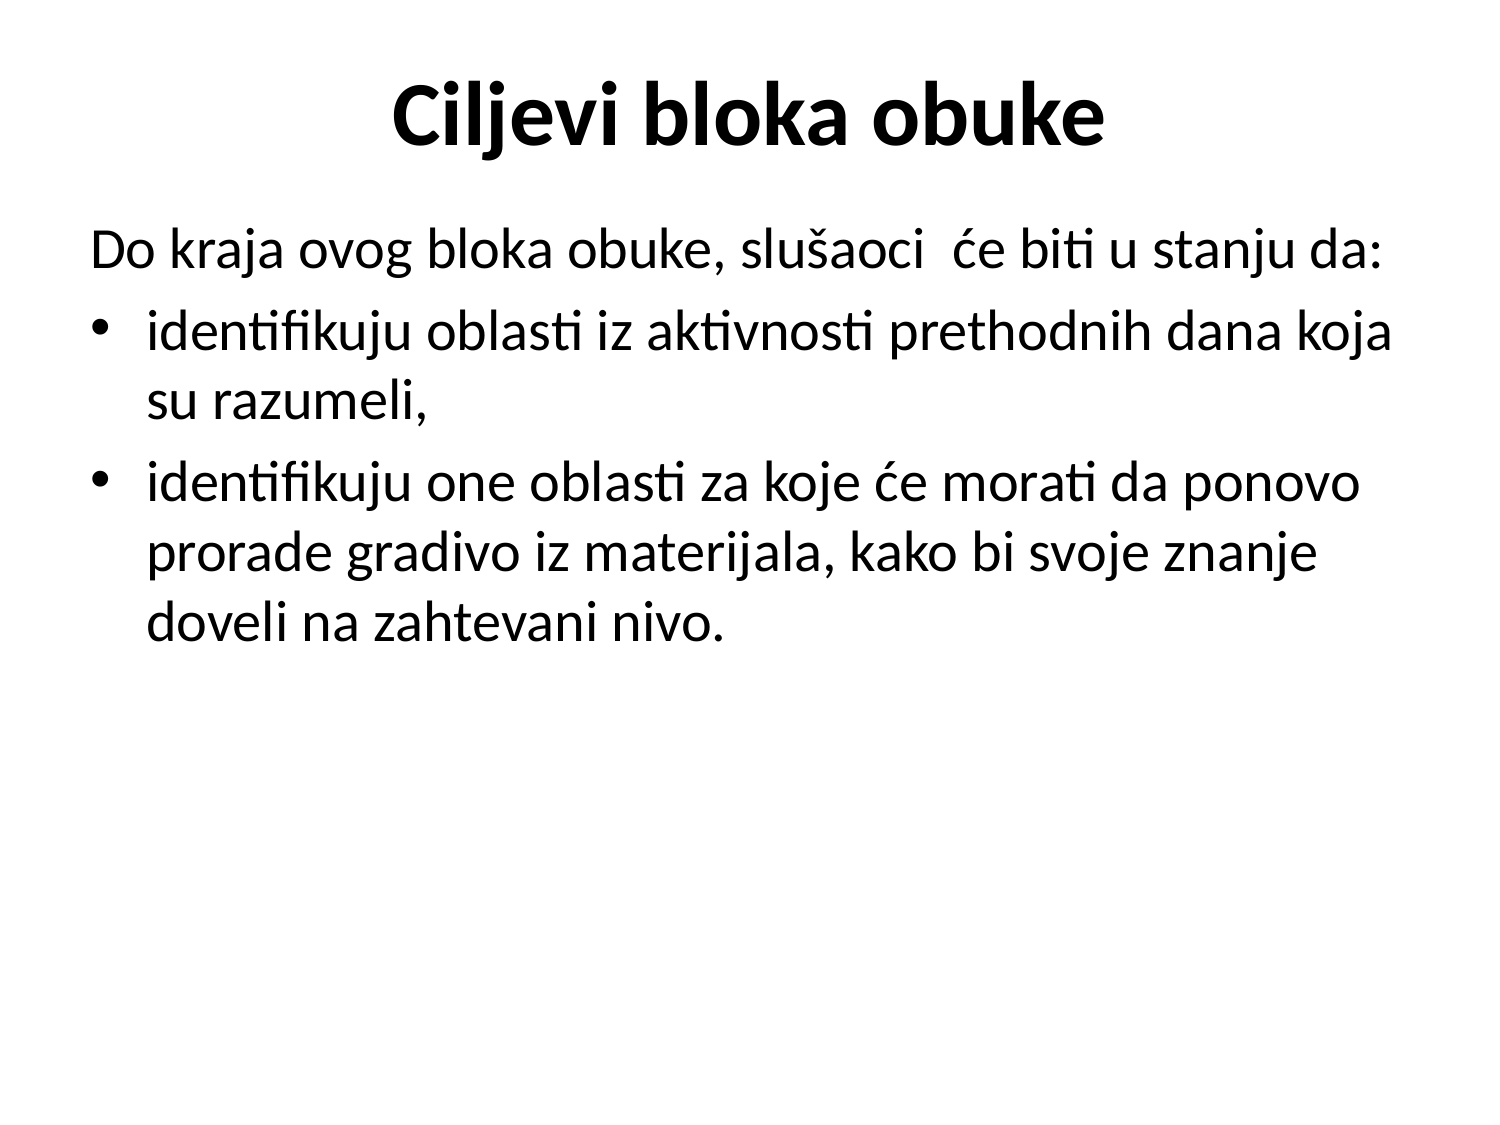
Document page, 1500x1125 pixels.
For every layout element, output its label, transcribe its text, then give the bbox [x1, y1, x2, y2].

list Do kraja ovog bloka obuke, slušaoci će biti u stanju da: identifikuju oblasti iz aktivnosti prethodnih dana koja su razumeli, identifikuju one oblasti za koje će morati da ponovo prorade gradivo iz materijala, kako bi svoje znanje doveli na zahtevani nivo. [74, 202, 1472, 1006]
title Ciljevi bloka obuke [74, 44, 1426, 173]
